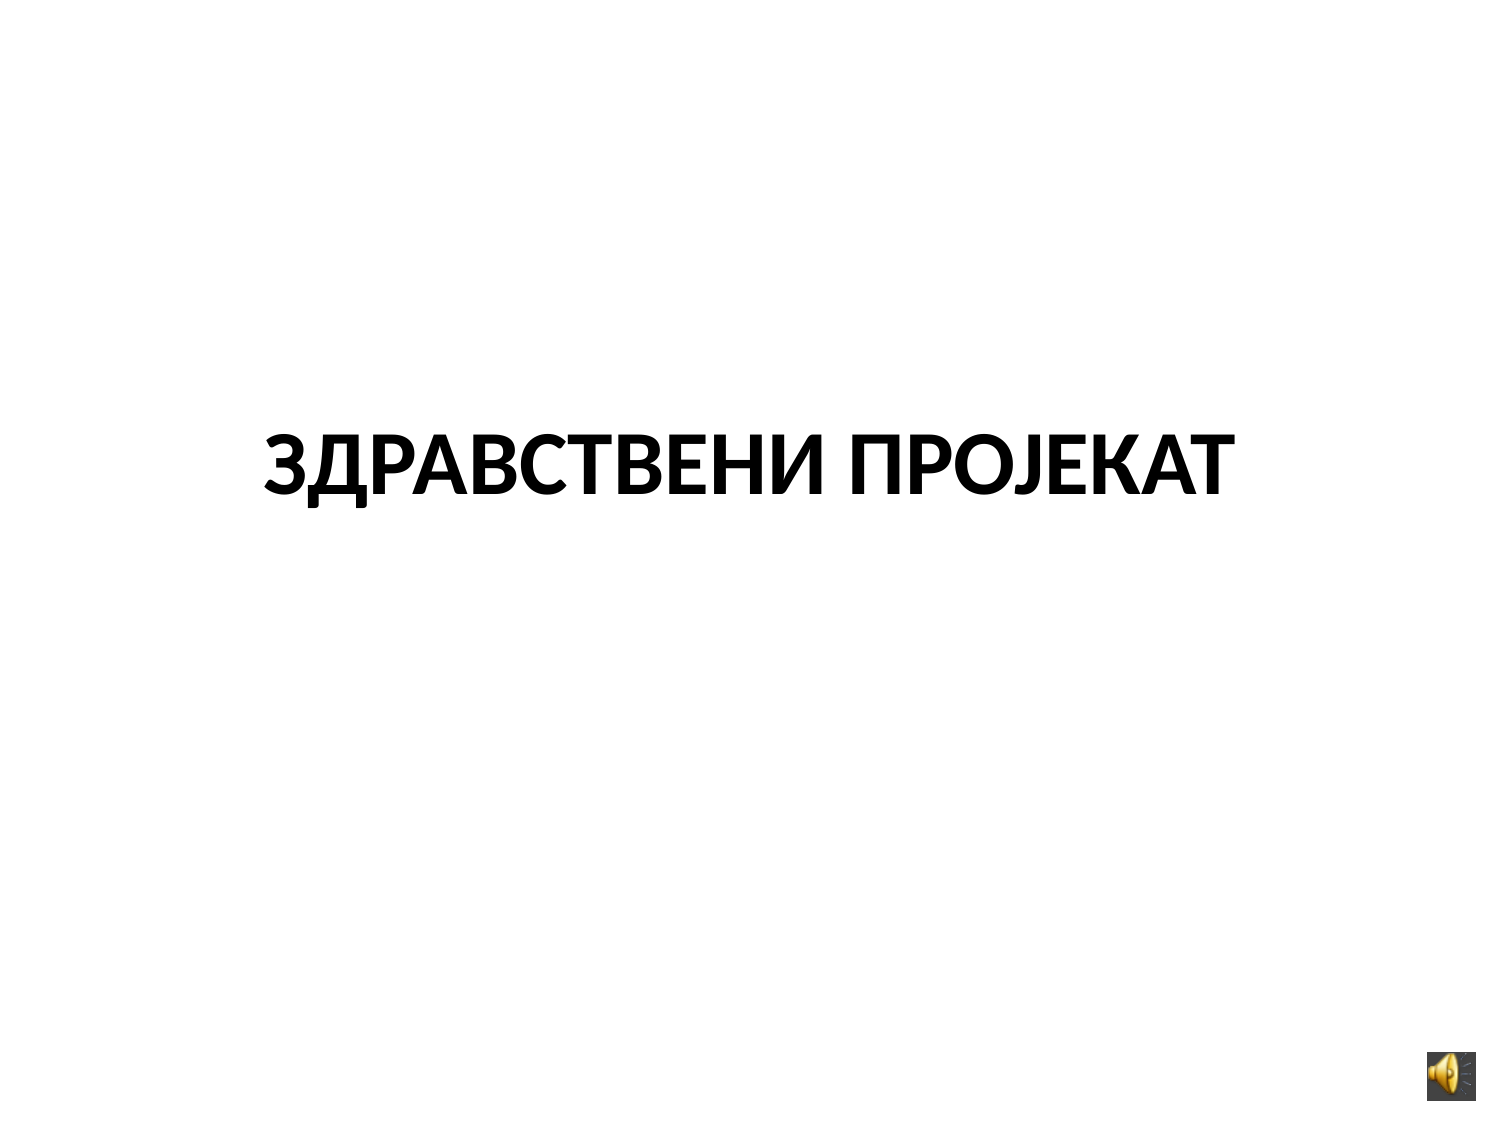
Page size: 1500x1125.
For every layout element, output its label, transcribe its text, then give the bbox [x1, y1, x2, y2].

title ЗДРАВСТВЕНИ ПРОЈЕКАТ [112, 337, 1388, 579]
picture [1426, 1051, 1477, 1102]
